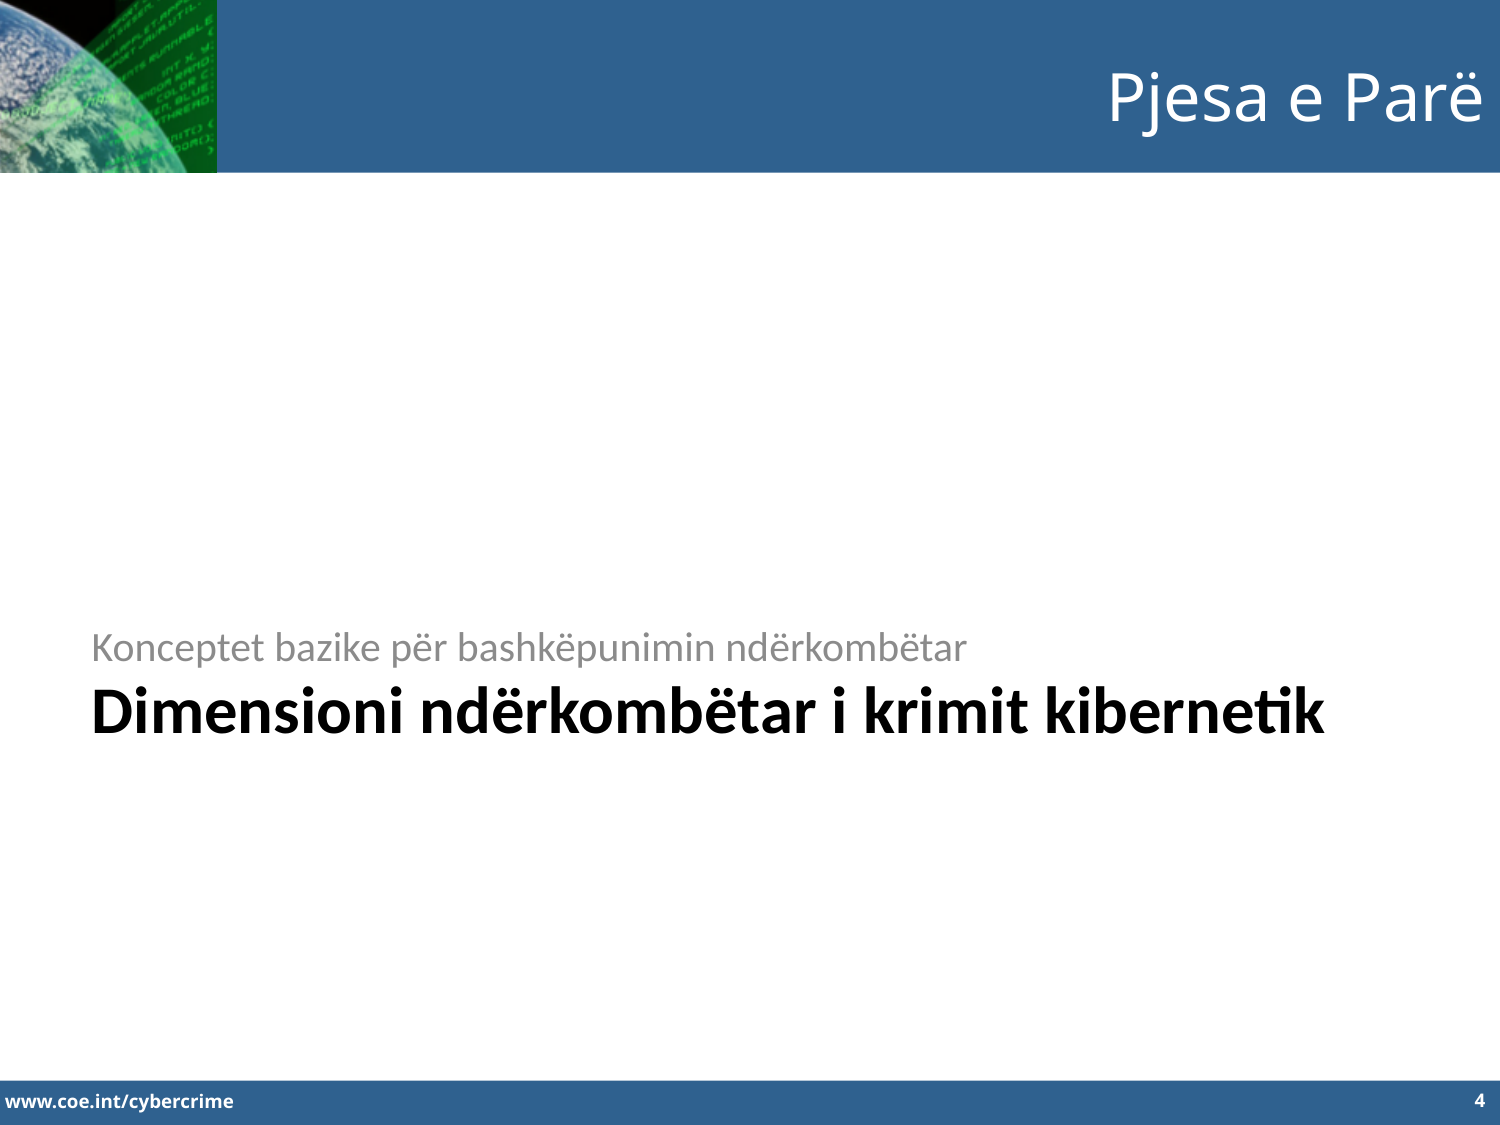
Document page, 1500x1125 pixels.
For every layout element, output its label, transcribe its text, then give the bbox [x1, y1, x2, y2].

text_box Dimensioni ndërkombëtar i krimit kibernetik [76, 675, 1500, 754]
text_box Konceptet bazike për bashkëpunimin ndërkombëtar [76, 617, 1352, 676]
picture [0, 1, 217, 173]
slide_number 4 [1149, 1081, 1500, 1125]
text_box Pjesa e Parë [309, 18, 1500, 171]
